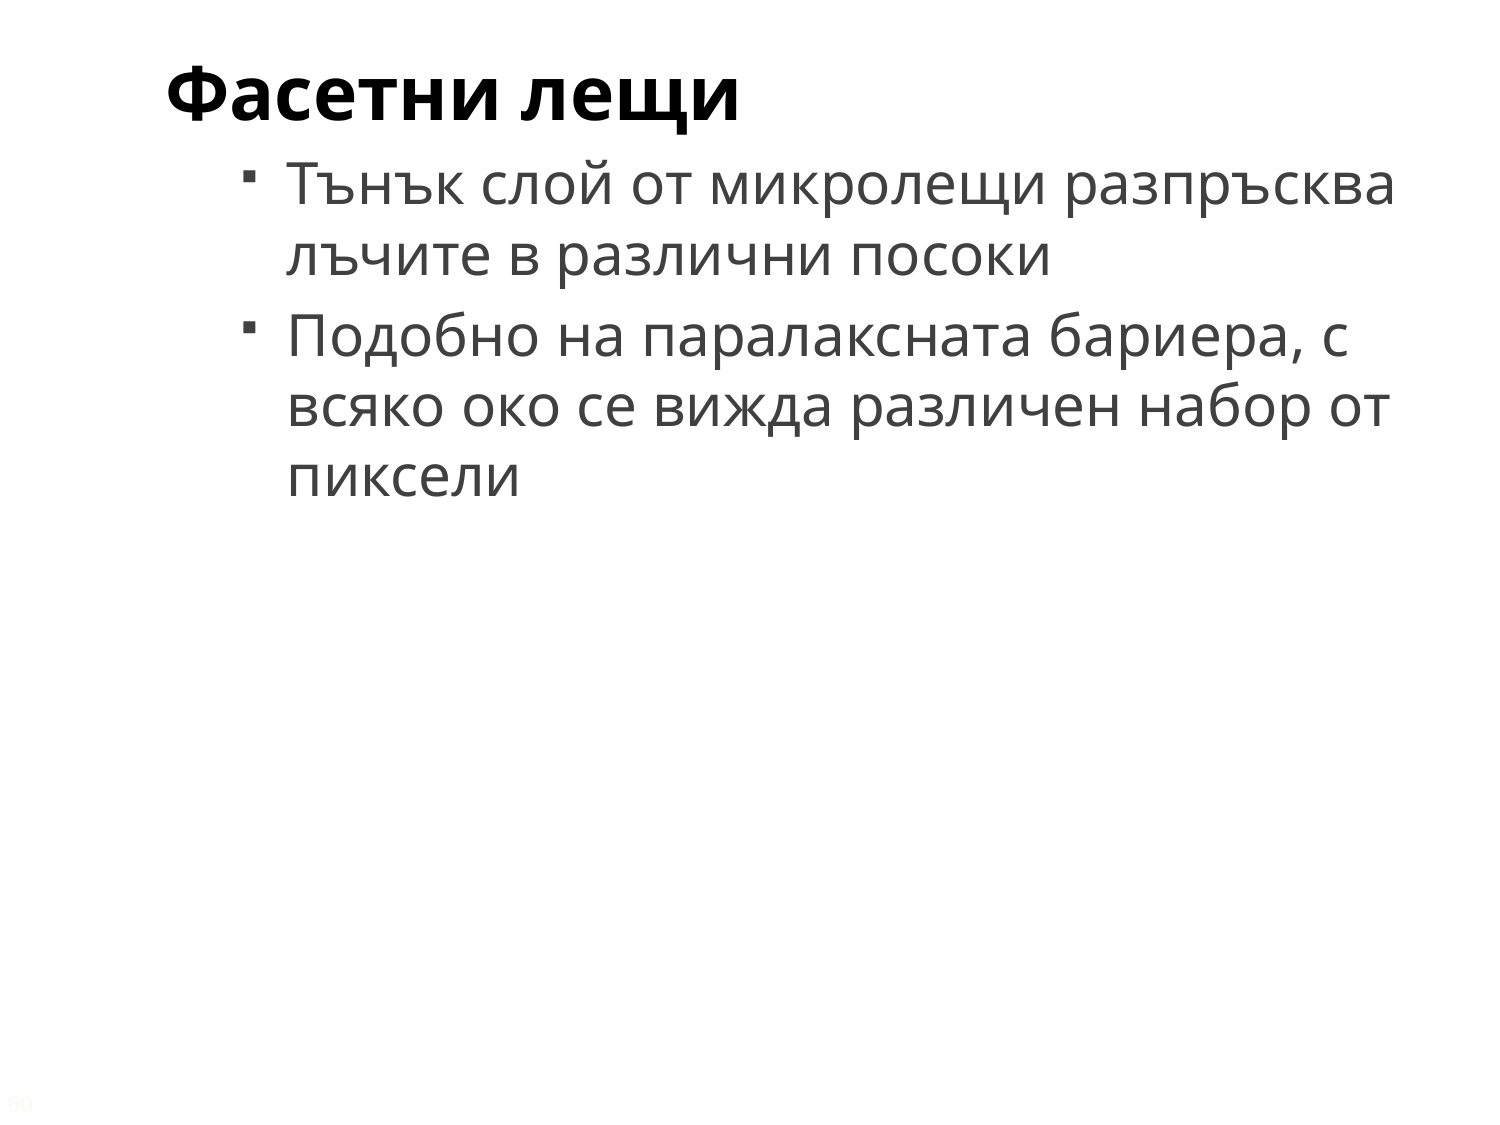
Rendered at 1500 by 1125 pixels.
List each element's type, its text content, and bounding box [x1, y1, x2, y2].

list Фасетни лещи Тънък слой от микролещи разпръсква лъчите в различни посоки Подобно на паралаксната бариера, с всяко око се вижда различен набор от пиксели [150, 37, 1488, 1113]
